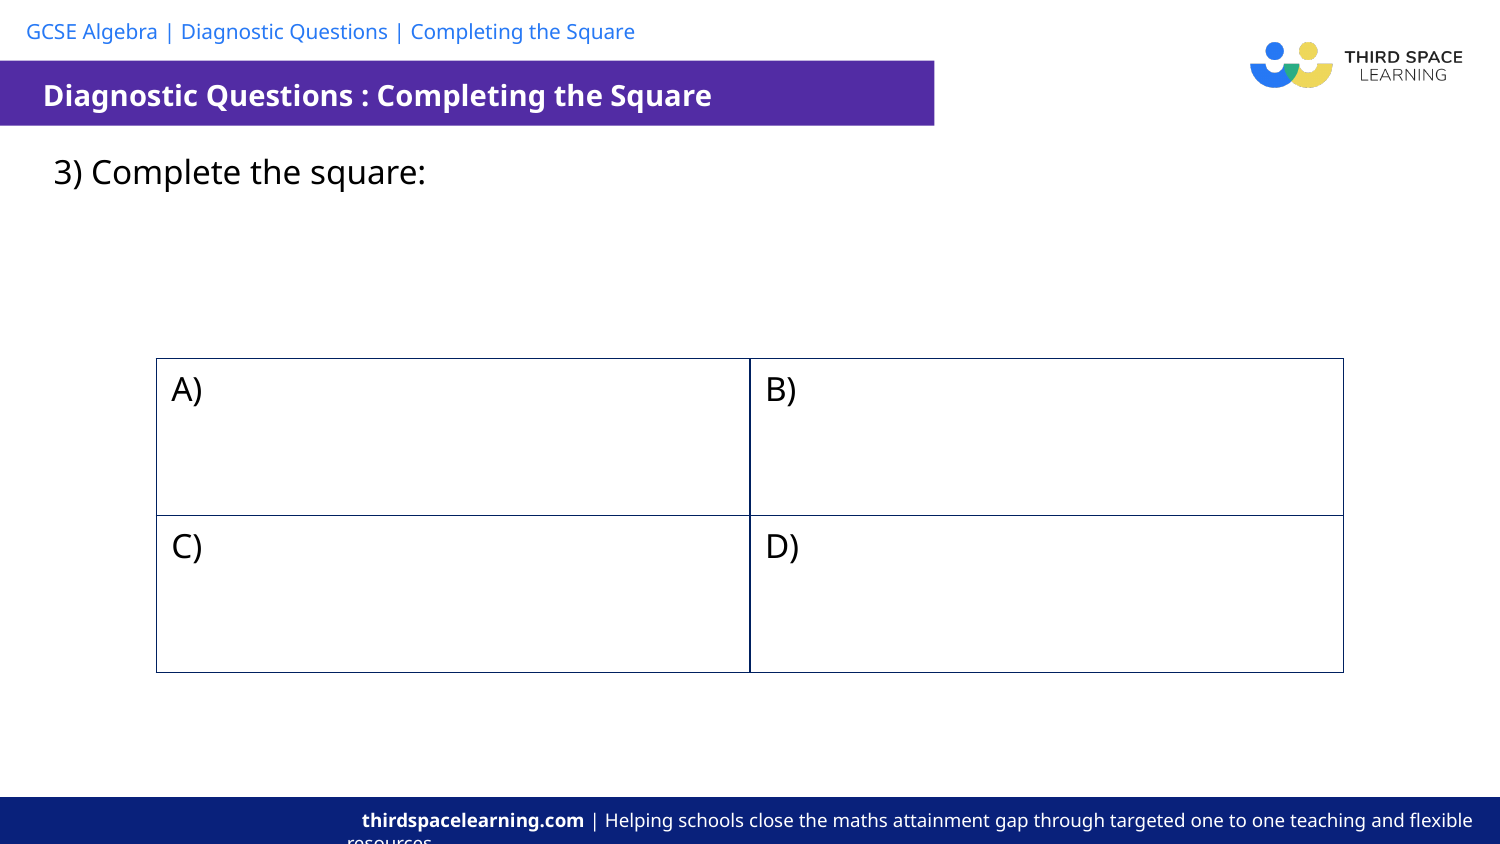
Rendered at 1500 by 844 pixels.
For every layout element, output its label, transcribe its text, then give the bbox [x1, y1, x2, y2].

picture [1250, 33, 1465, 99]
text_box Diagnostic Questions : Completing the Square [27, 61, 933, 127]
